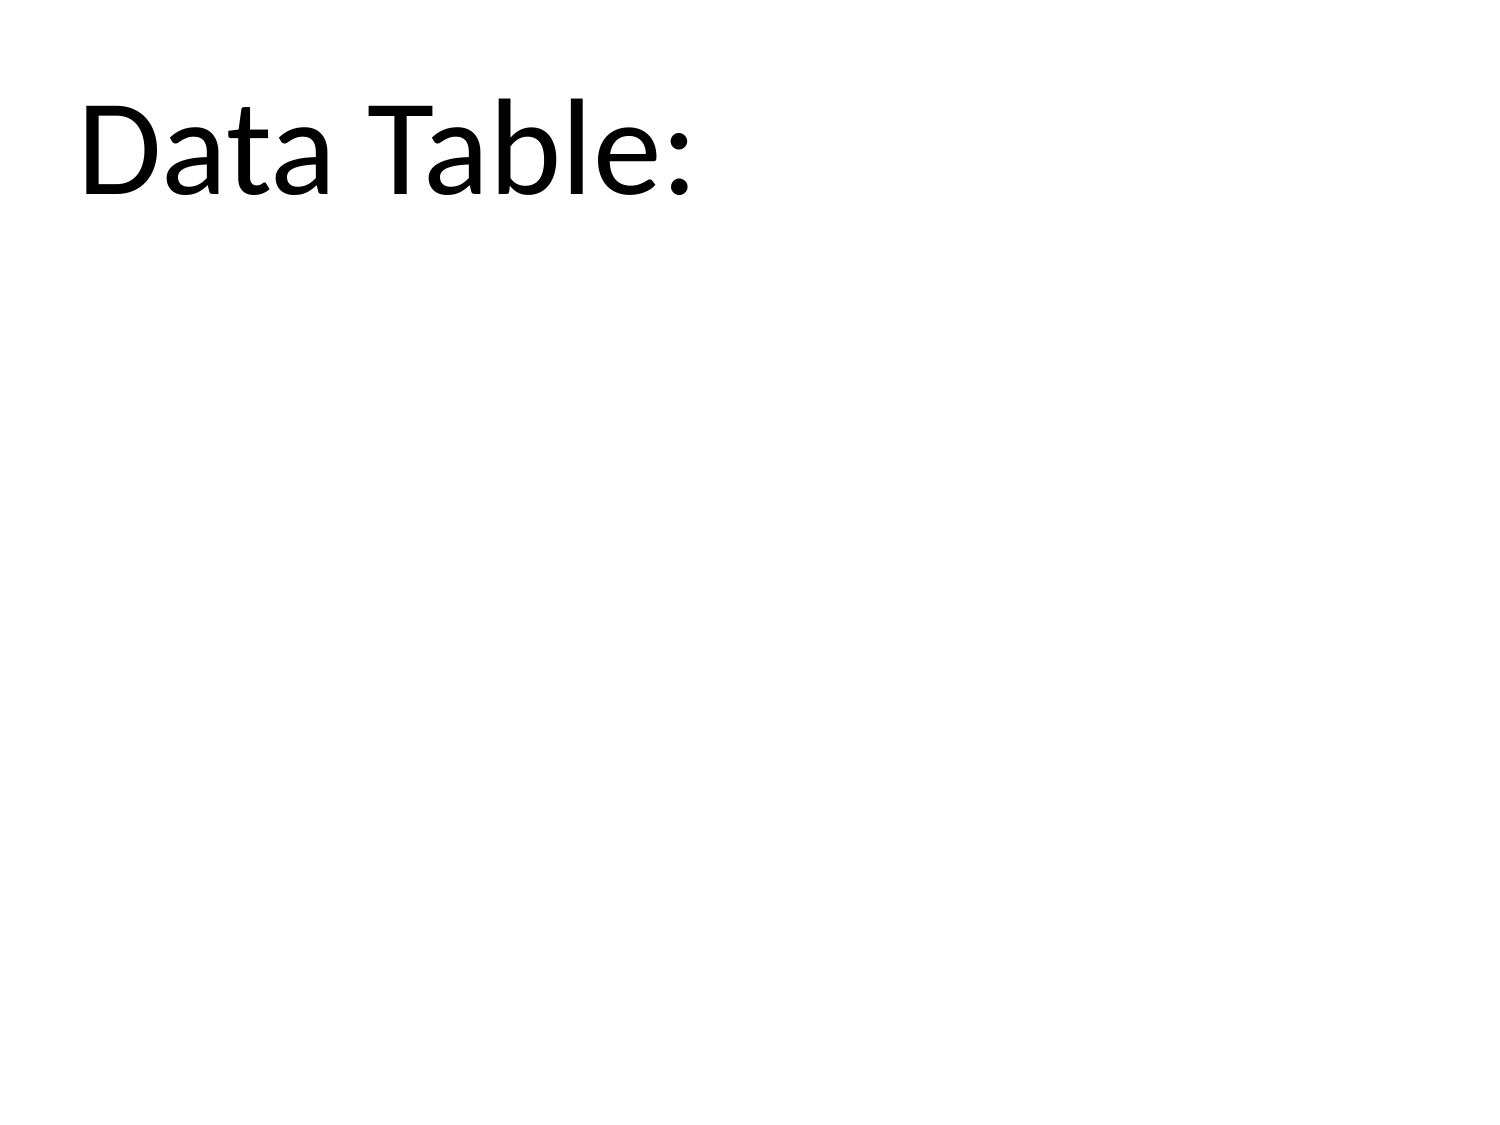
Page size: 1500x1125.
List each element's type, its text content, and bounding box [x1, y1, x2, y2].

text_box Data Table: [62, 50, 1450, 320]
